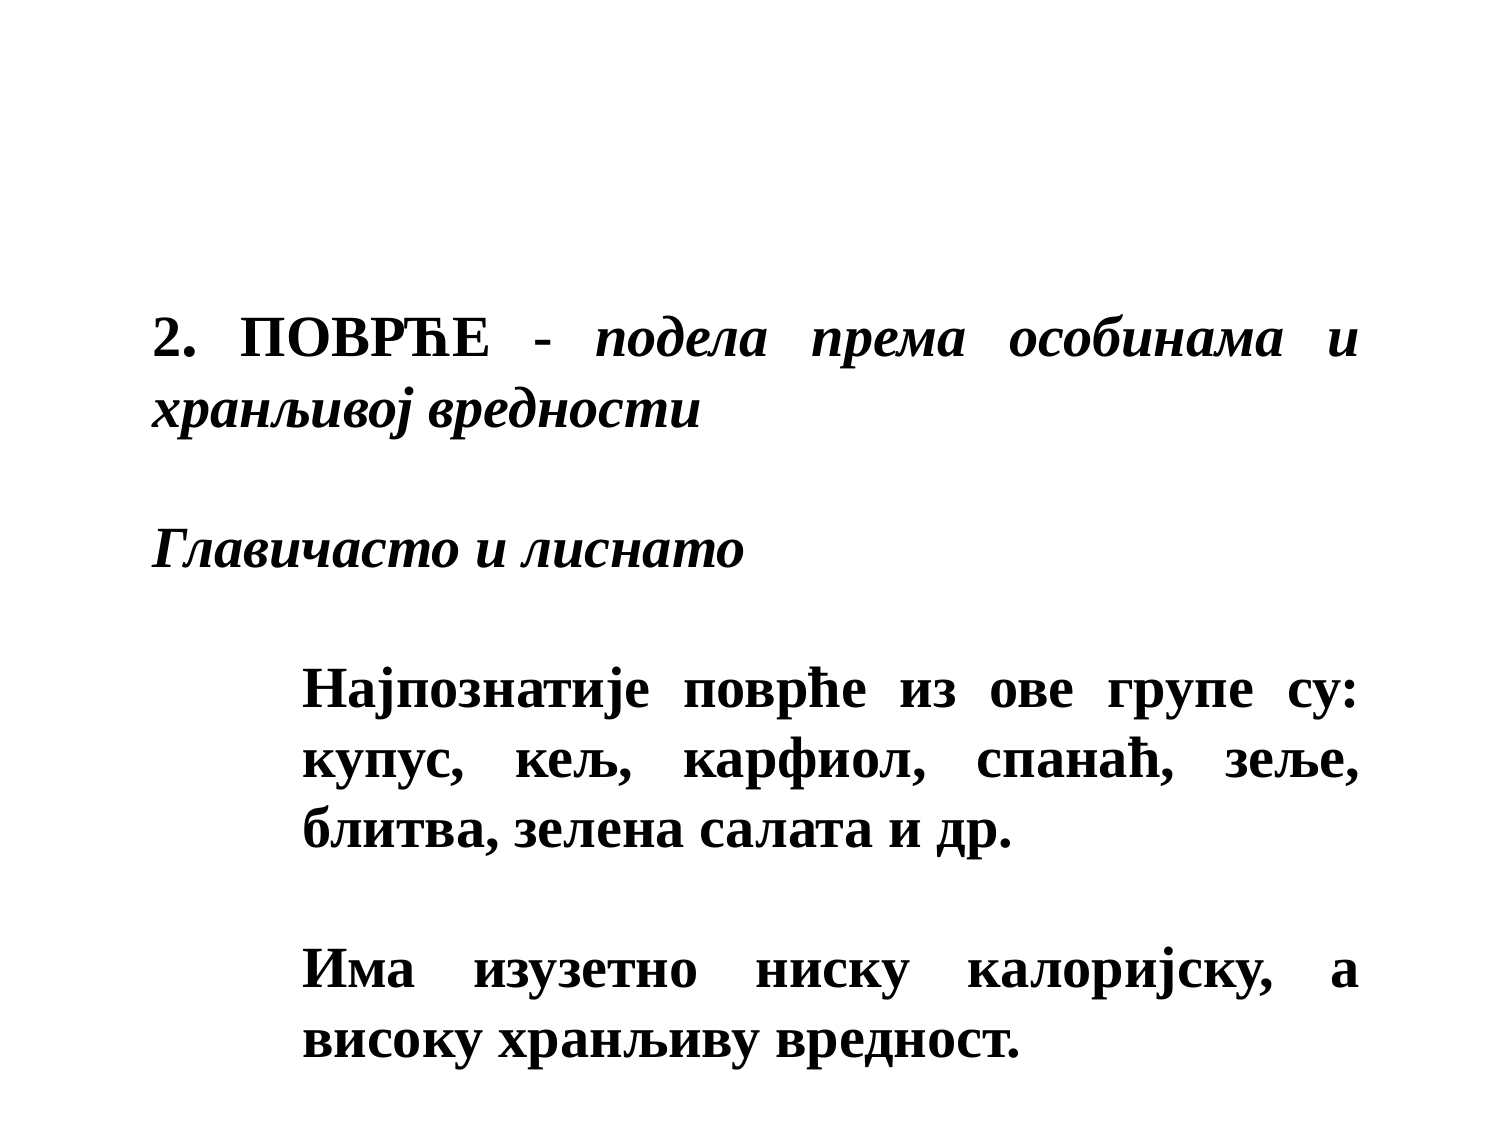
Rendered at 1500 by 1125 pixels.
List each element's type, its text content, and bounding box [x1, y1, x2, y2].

text_box 2. ПОВРЋЕ - подела према особинама и хранљивој вредности Главичасто и лиснато Најпознатије поврће из ове групе су: купус, кељ, карфиол, спанаћ, зеље, блитва, зелена салата и др. Има изузетно ниску калоријску, а високу хранљиву вредност. [137, 281, 1375, 1077]
